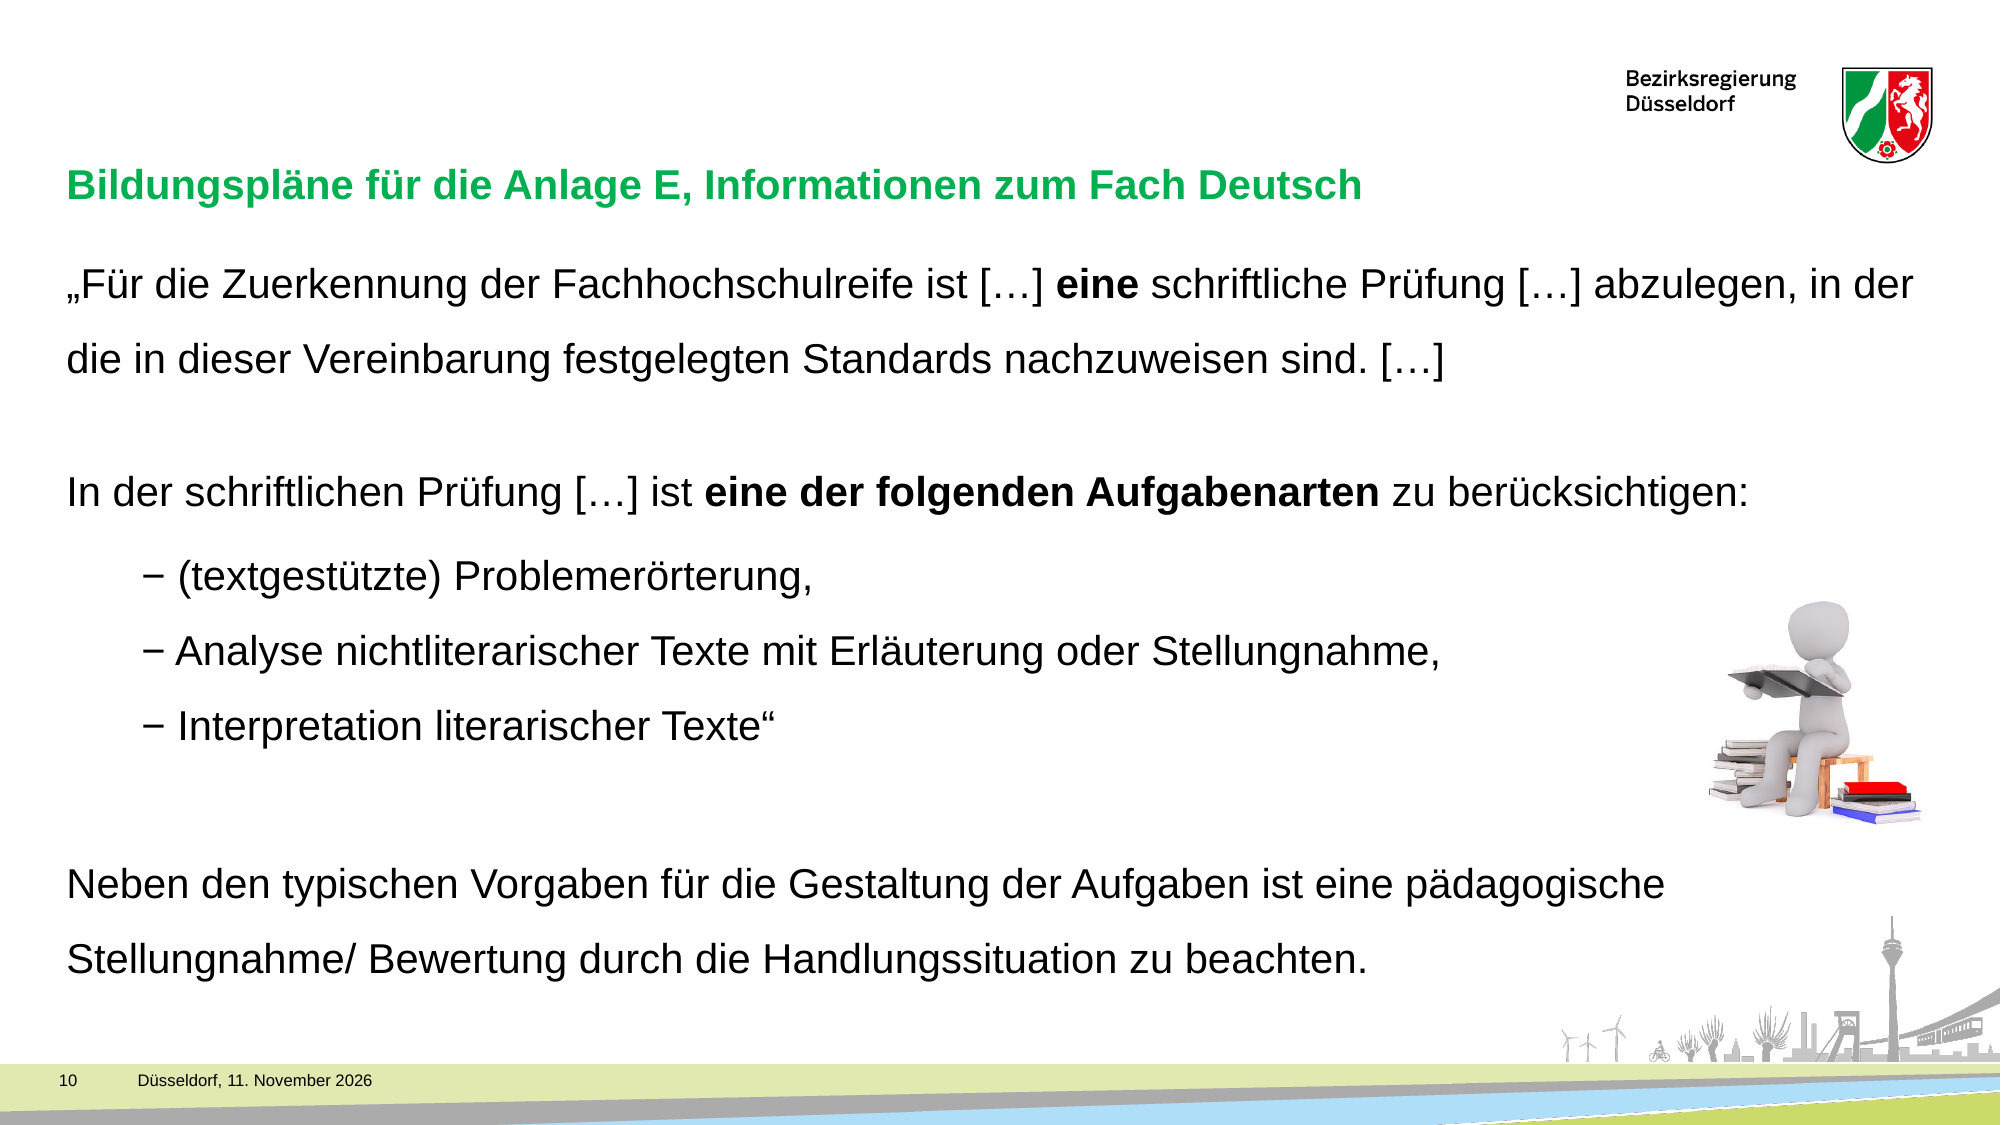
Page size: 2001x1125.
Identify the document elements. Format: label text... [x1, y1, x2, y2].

list „Für die Zuerkennung der Fachhochschulreife ist […] eine schriftliche Prüfung […] abzulegen, in der die in dieser Vereinbarung festgelegten Standards nachzuweisen sind. […] In der schriftlichen Prüfung […] ist eine der folgenden Aufgabenarten zu berücksichtigen: − (textgestützte) Problemerörterung, − Analyse nichtliterarischer Texte mit Erläuterung oder Stellungnahme, − Interpretation literarischer Texte“ Neben den typischen Vorgaben für die Gestaltung der Aufgaben ist eine pädagogische Stellungnahme/ Bewertung durch die Handlungssituation zu beachten. [66, 231, 1933, 1024]
picture [1673, 568, 1946, 841]
title Bildungspläne für die Anlage E, Informationen zum Fach Deutsch [66, 137, 1933, 231]
picture [1625, 66, 1933, 137]
footer Düsseldorf, 2. Dezember 2023 [137, 1070, 595, 1125]
picture [0, 916, 2000, 1125]
slide_number 10 [58, 1070, 123, 1125]
